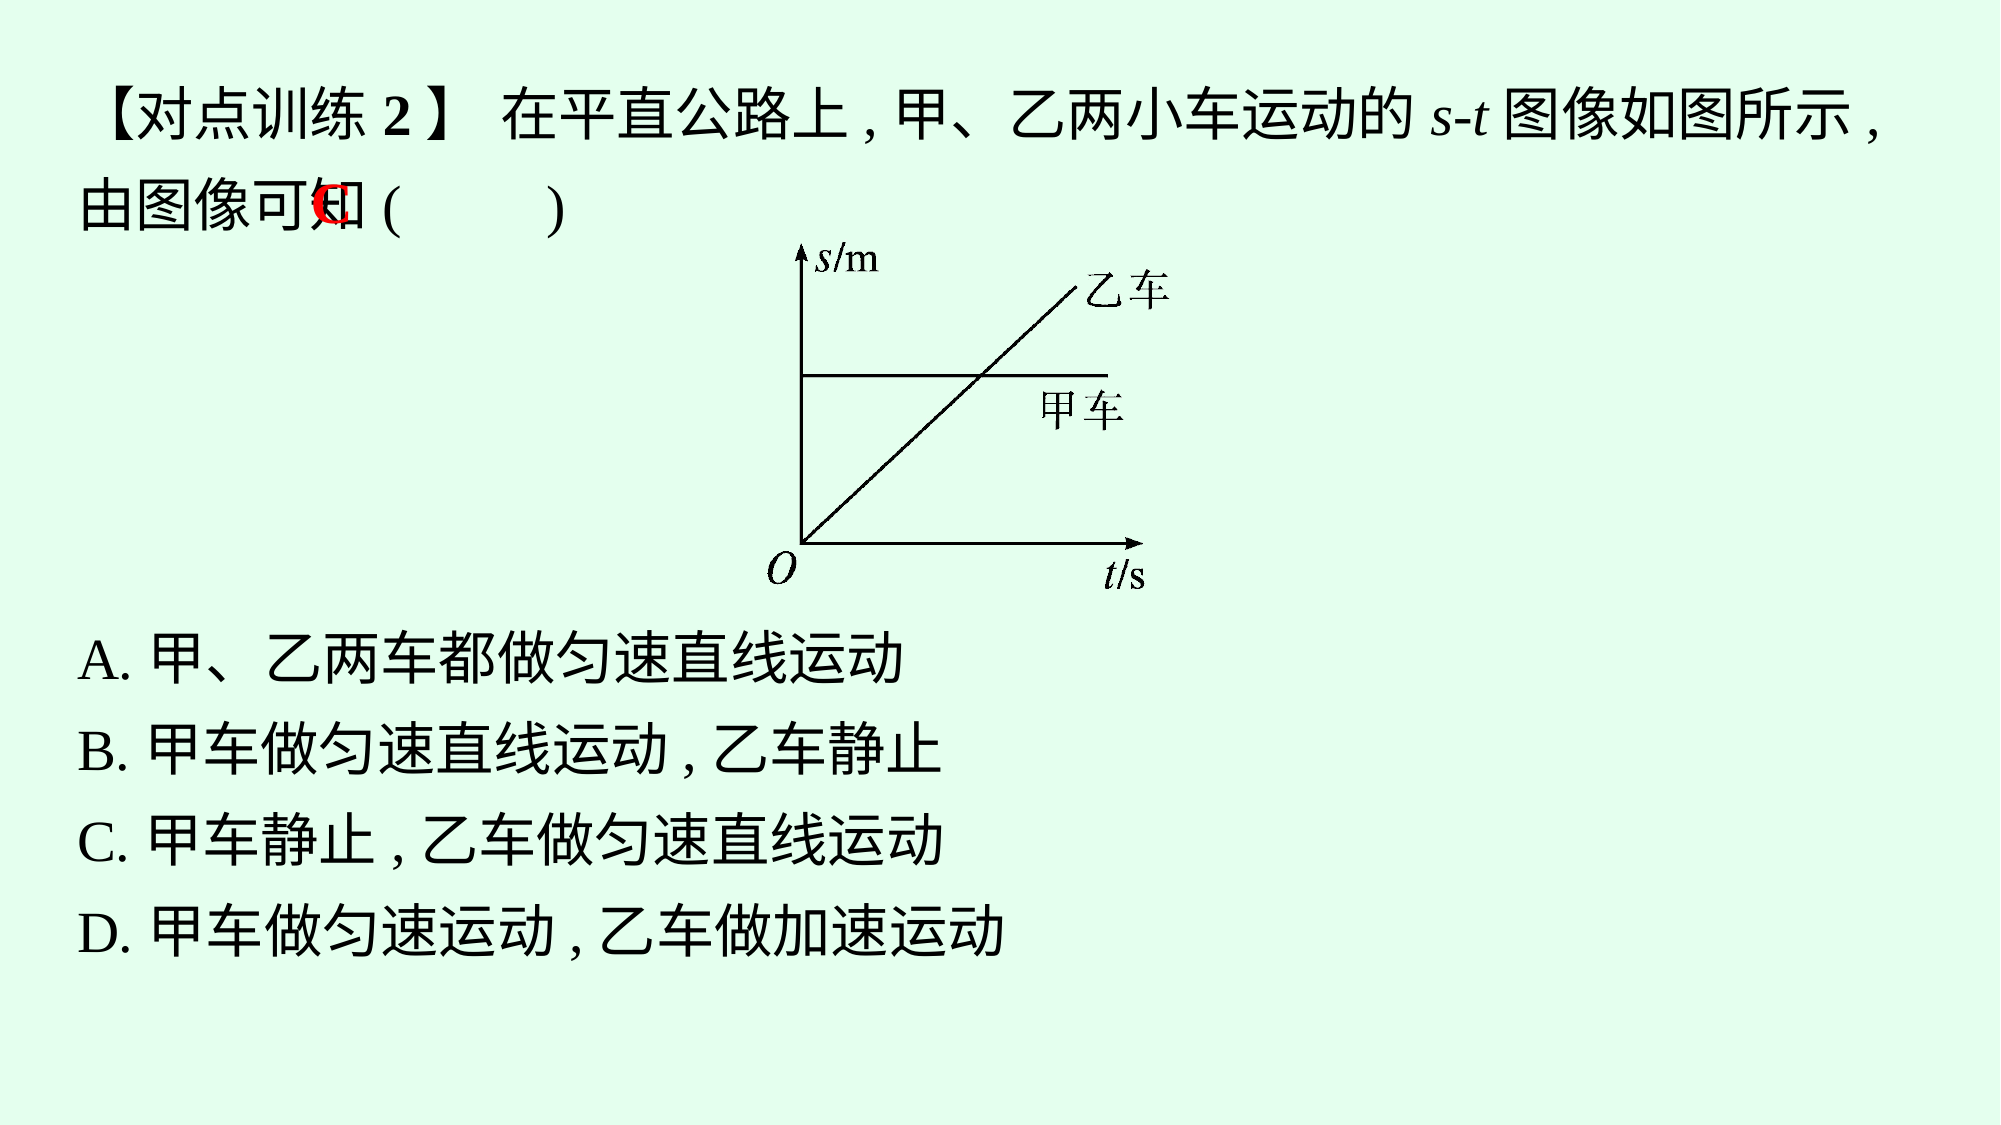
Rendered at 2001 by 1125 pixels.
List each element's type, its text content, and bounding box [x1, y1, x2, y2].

text_box C [295, 143, 368, 243]
picture [764, 238, 1172, 593]
text_box 【对点训练2】 在平直公路上,甲、乙两小车运动的s-t图像如图所示,由图像可知( ) [62, 49, 1938, 246]
text_box A.甲、乙两车都做匀速直线运动 B.甲车做匀速直线运动,乙车静止 C.甲车静止,乙车做匀速直线运动 D.甲车做匀速运动,乙车做加速运动 [62, 592, 1938, 972]
